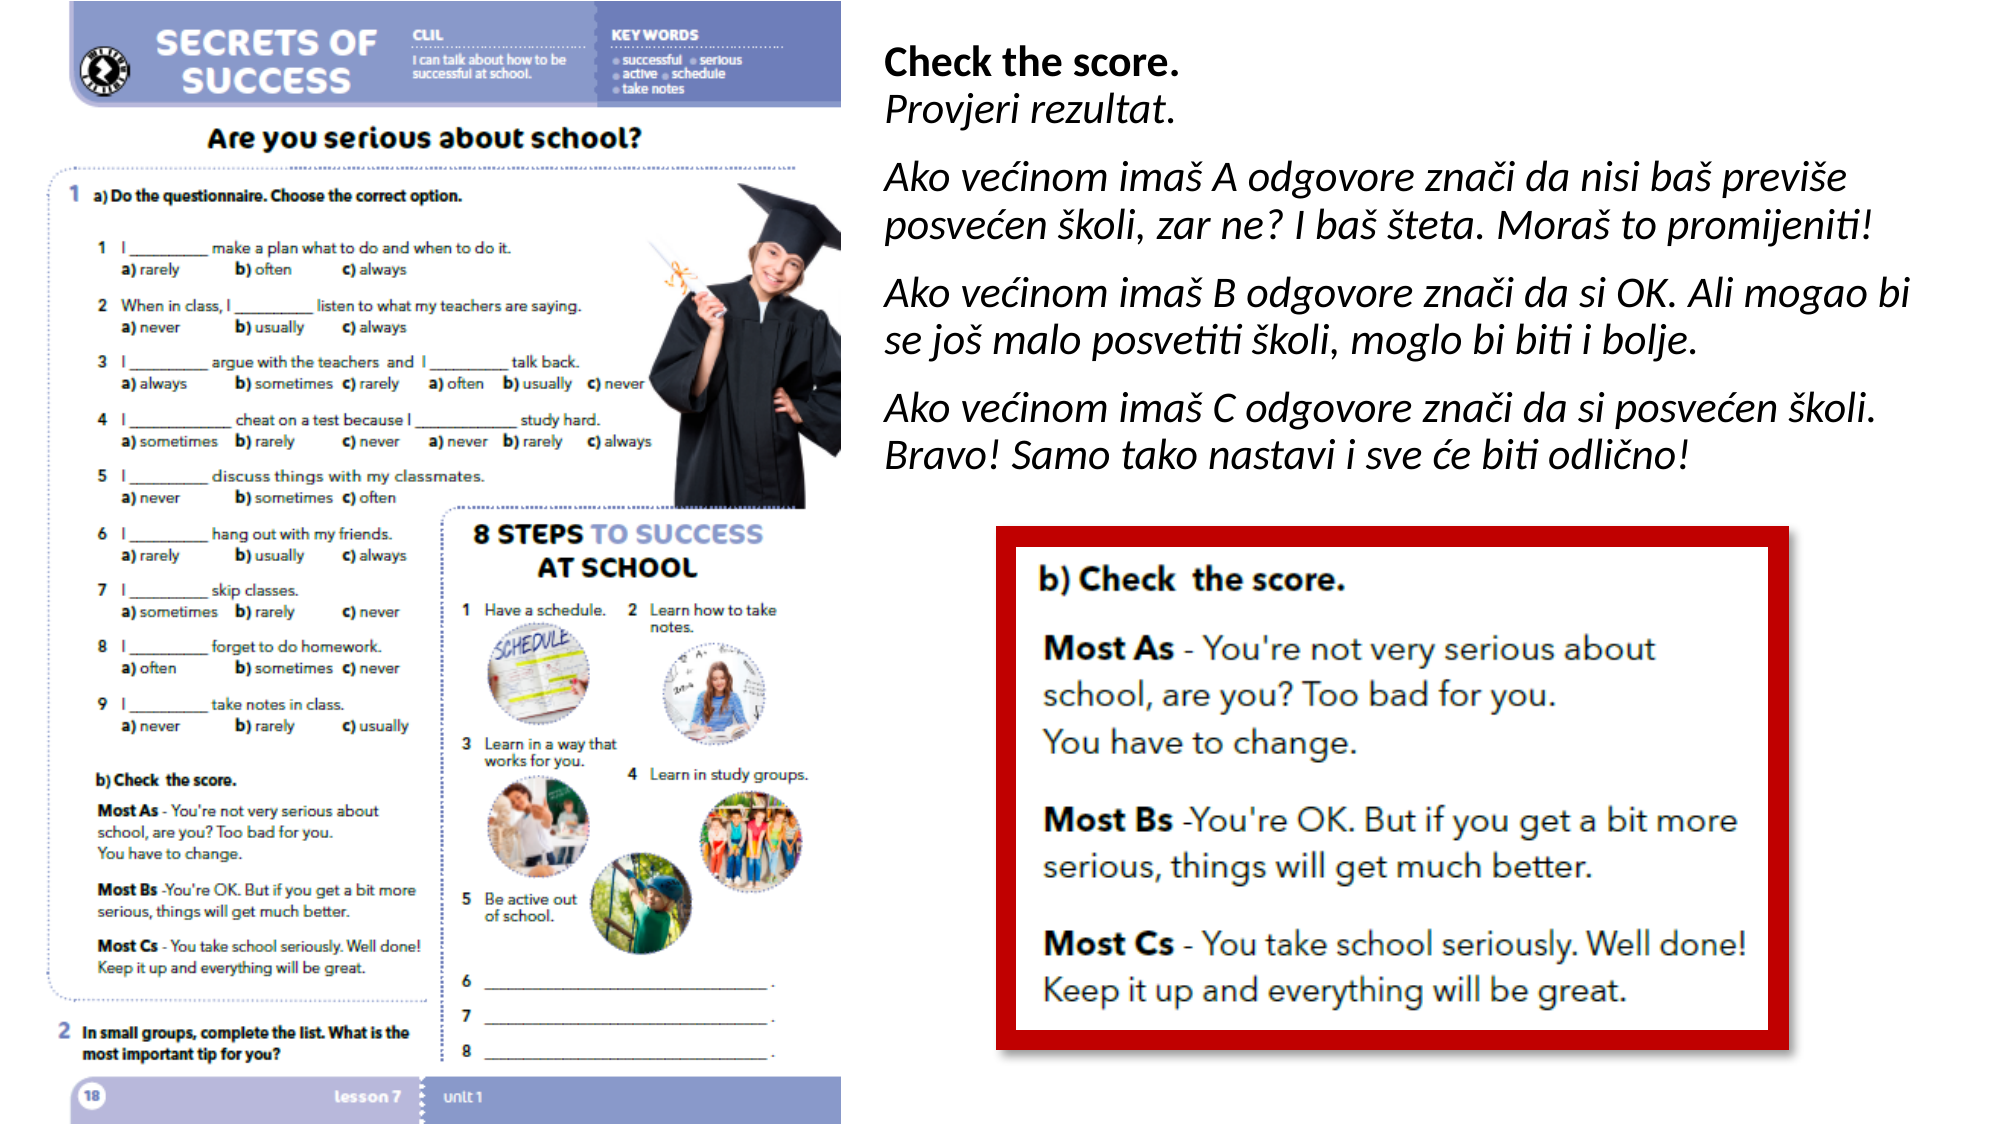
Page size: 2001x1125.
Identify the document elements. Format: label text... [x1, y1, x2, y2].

text_box Check the score. Provjeri rezultat. Ako većinom imaš A odgovore znači da nisi baš previše posvećen školi, zar ne? I baš šteta. Moraš to promijeniti! Ako većinom imaš B odgovore znači da si OK. Ali mogao bi se još malo posvetiti školi, moglo bi biti i bolje. Ako većinom imaš C odgovore znači da si posvećen školi. Bravo! Samo tako nastavi i sve će biti odlično! [869, 31, 1956, 632]
picture [1, 1, 841, 1124]
picture [1016, 547, 1768, 1030]
